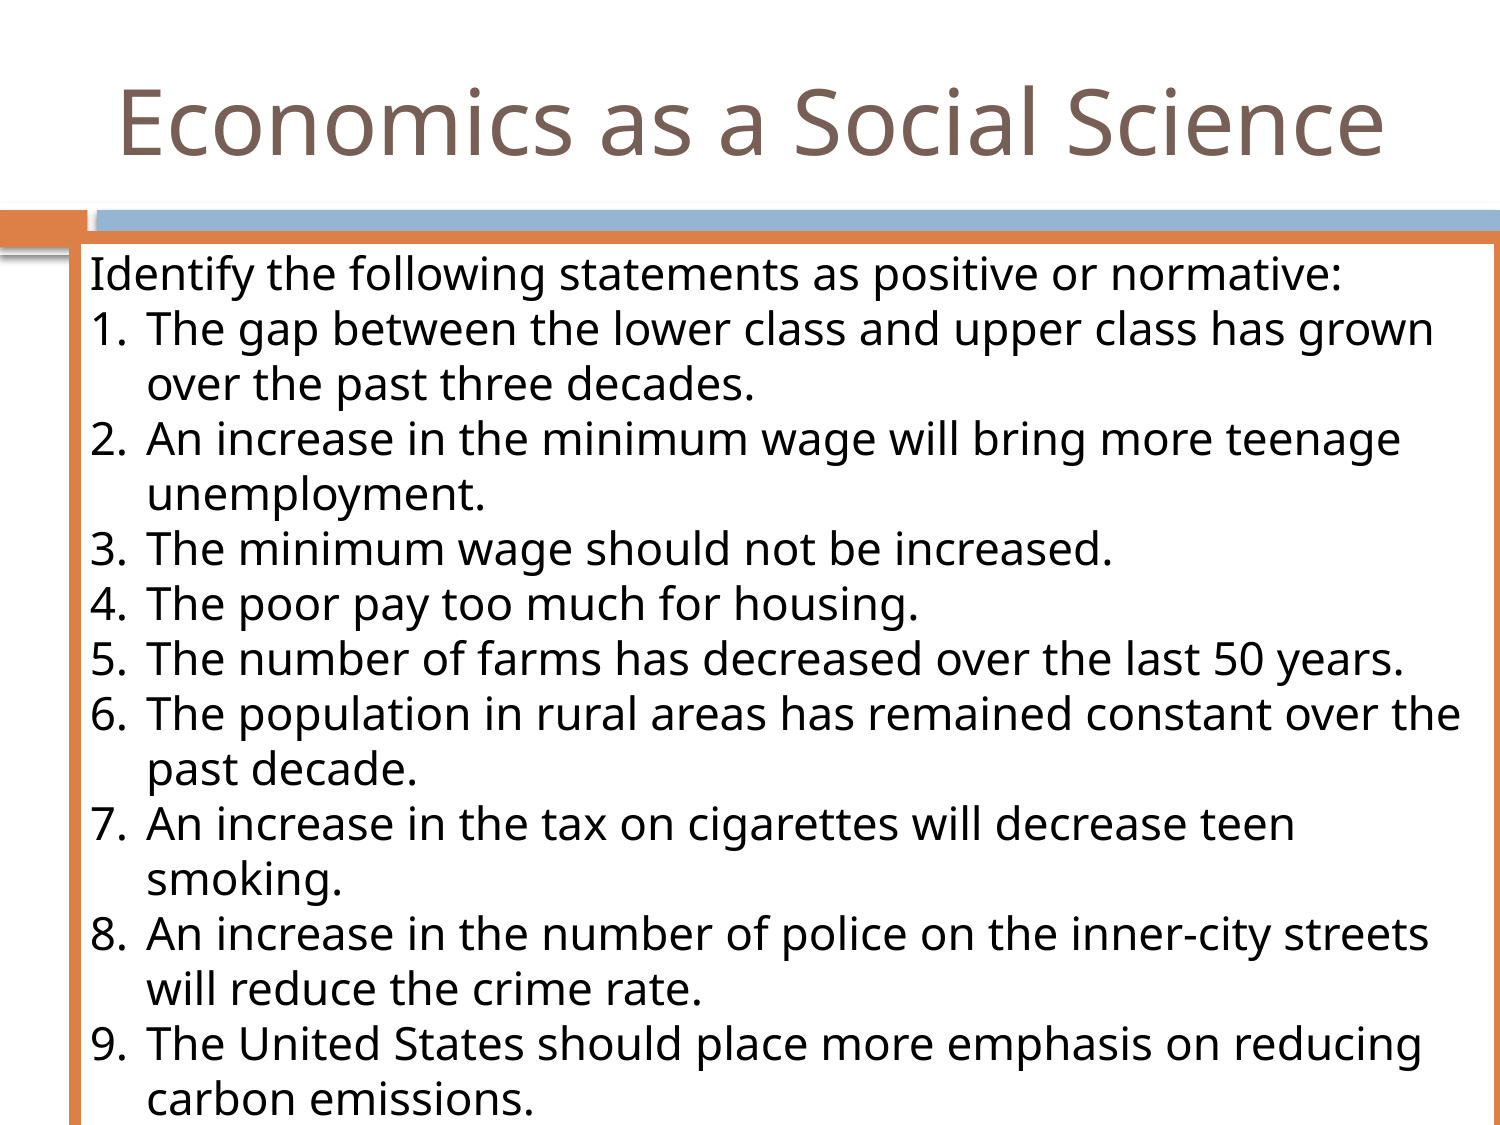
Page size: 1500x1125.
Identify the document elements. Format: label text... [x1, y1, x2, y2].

picture [1174, 974, 1391, 1048]
text_box Identify the following statements as positive or normative: The gap between the lower class and upper class has grown over the past three decades. An increase in the minimum wage will bring more teenage unemployment. The minimum wage should not be increased. The poor pay too much for housing. The number of farms has decreased over the last 50 years. The population in rural areas has remained constant over the past decade. An increase in the tax on cigarettes will decrease teen smoking. An increase in the number of police on the inner-city streets will reduce the crime rate. The United States should place more emphasis on reducing carbon emissions. Healthcare should be provided to every American. [73, 236, 1500, 1125]
title Economics as a Social Science [100, 37, 1438, 200]
